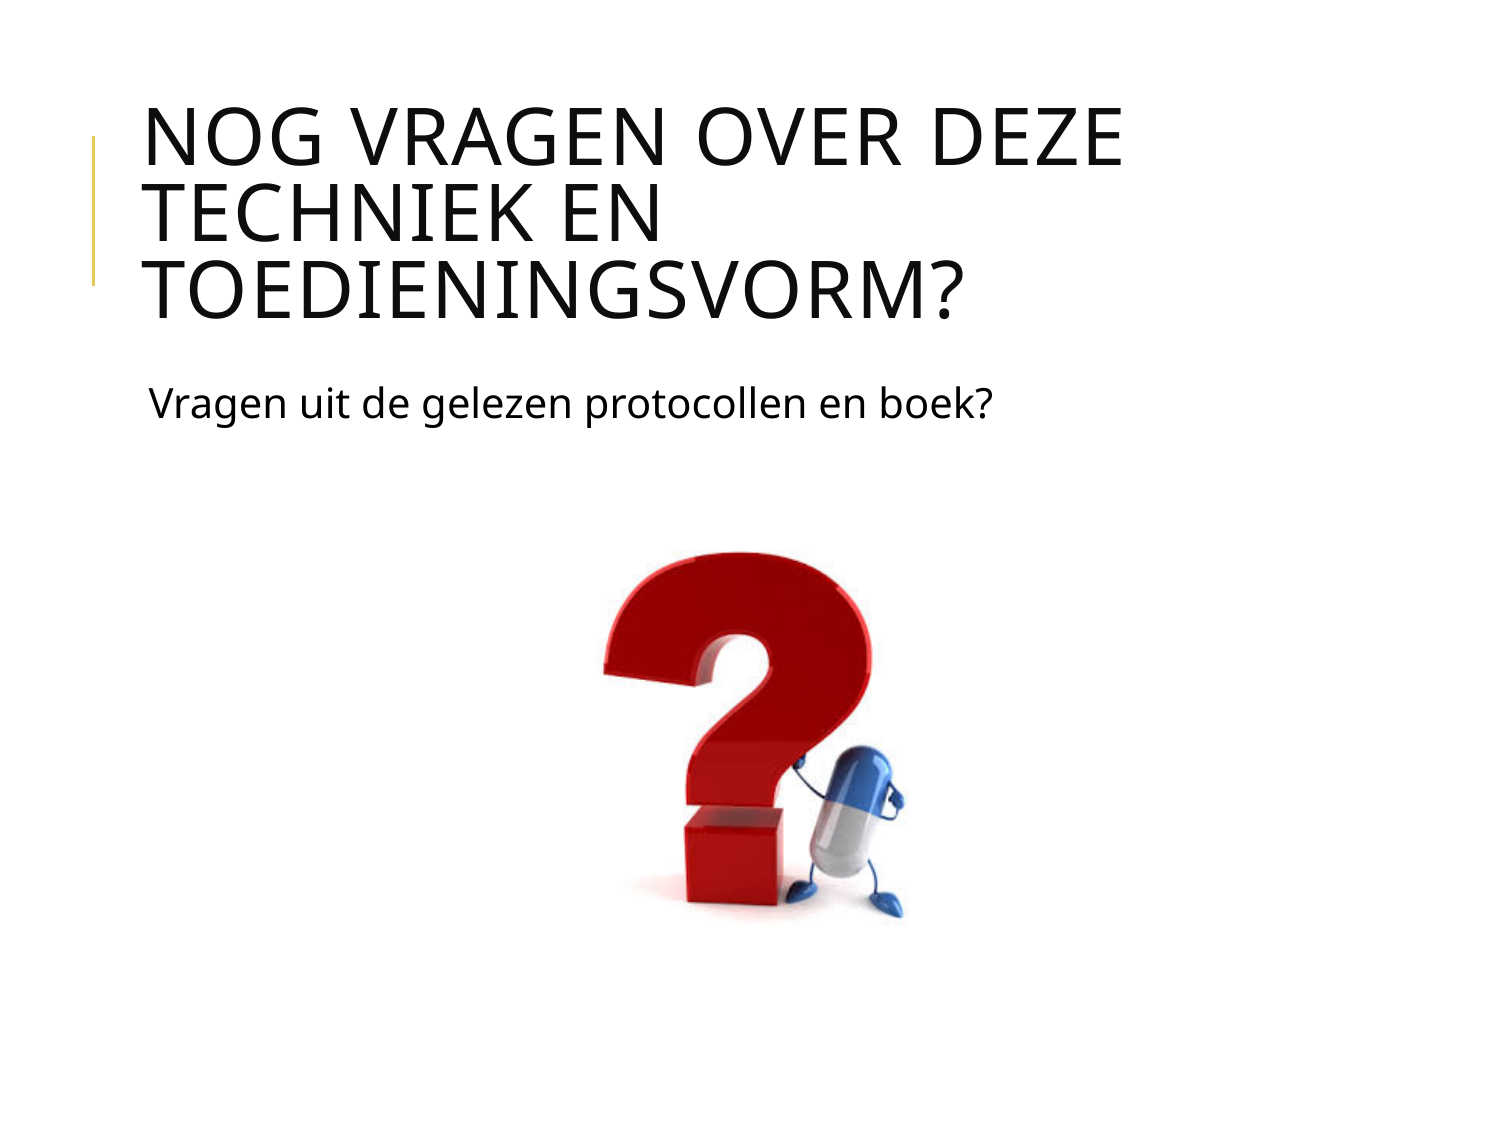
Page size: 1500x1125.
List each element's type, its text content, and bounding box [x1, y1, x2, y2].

picture [596, 550, 924, 930]
title Nog vragen over deze techniek en toedieningsvorm? [126, 96, 1322, 342]
list Vragen uit de gelezen protocollen en boek? [126, 375, 1322, 1035]
